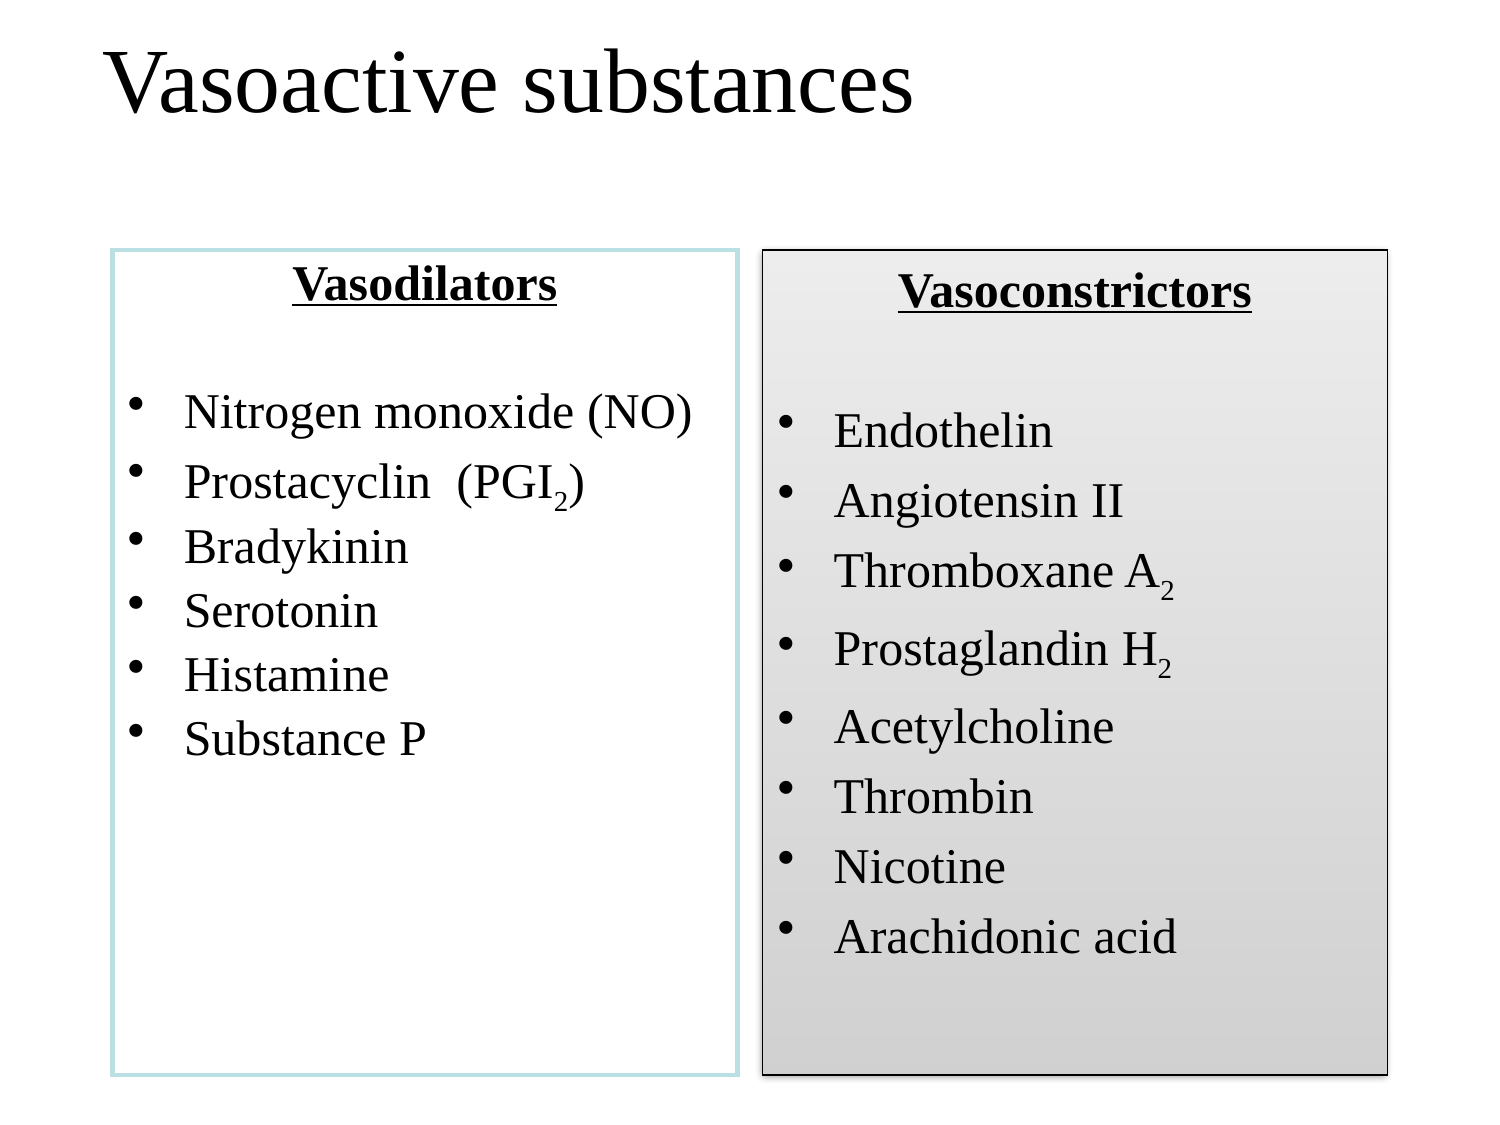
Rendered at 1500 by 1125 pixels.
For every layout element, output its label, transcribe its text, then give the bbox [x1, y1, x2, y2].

title Vasoactive substances [87, 37, 1426, 226]
list Vasodilators Nitrogen monoxide (NO) Prostacyclin (PGI2) Bradykinin Serotonin Histamine Substance P [110, 248, 740, 1077]
list Vasoconstrictors Endothelin Angiotensin II Thromboxane A2 Prostaglandin H2 Acetylcholine Thrombin Nicotine Arachidonic acid [762, 249, 1388, 1076]
